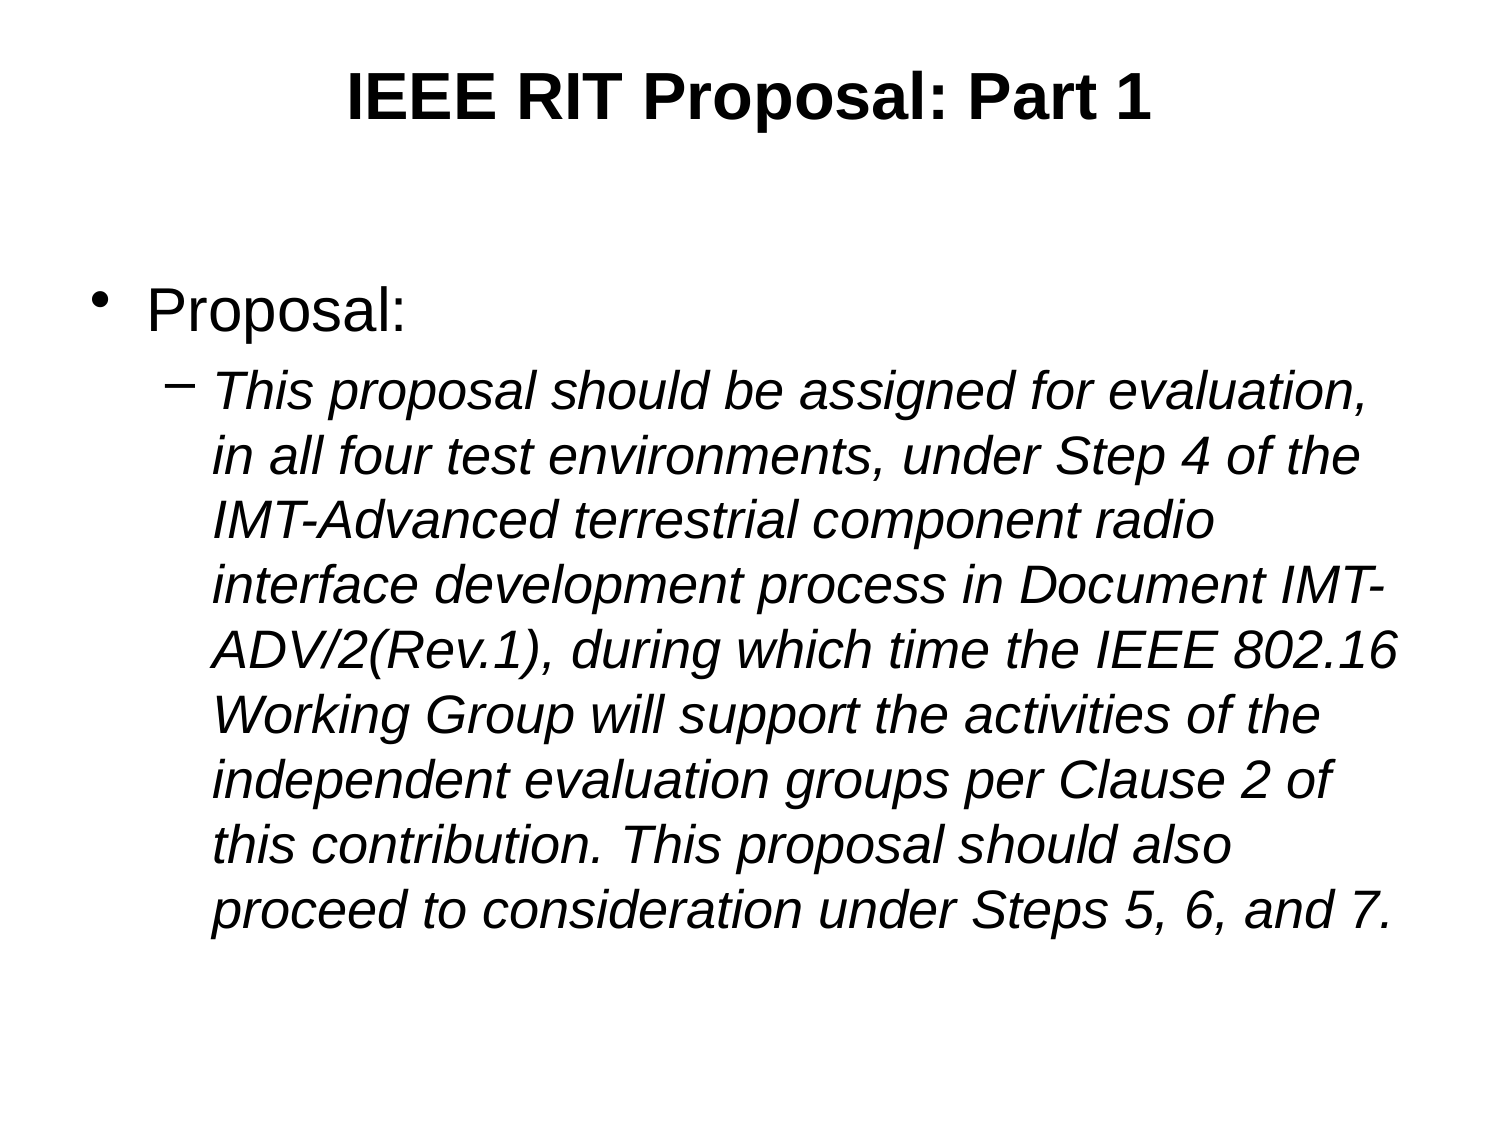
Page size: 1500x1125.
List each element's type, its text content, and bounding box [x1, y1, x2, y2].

title IEEE RIT Proposal: Part 1 [75, 45, 1425, 233]
list Proposal: This proposal should be assigned for evaluation, in all four test environments, under Step 4 of the IMT-Advanced terrestrial component radio interface development process in Document IMT-ADV/2(Rev.1), during which time the IEEE 802.16 Working Group will support the activities of the independent evaluation groups per Clause 2 of this contribution. This proposal should also proceed to consideration under Steps 5, 6, and 7. [75, 262, 1425, 1005]
